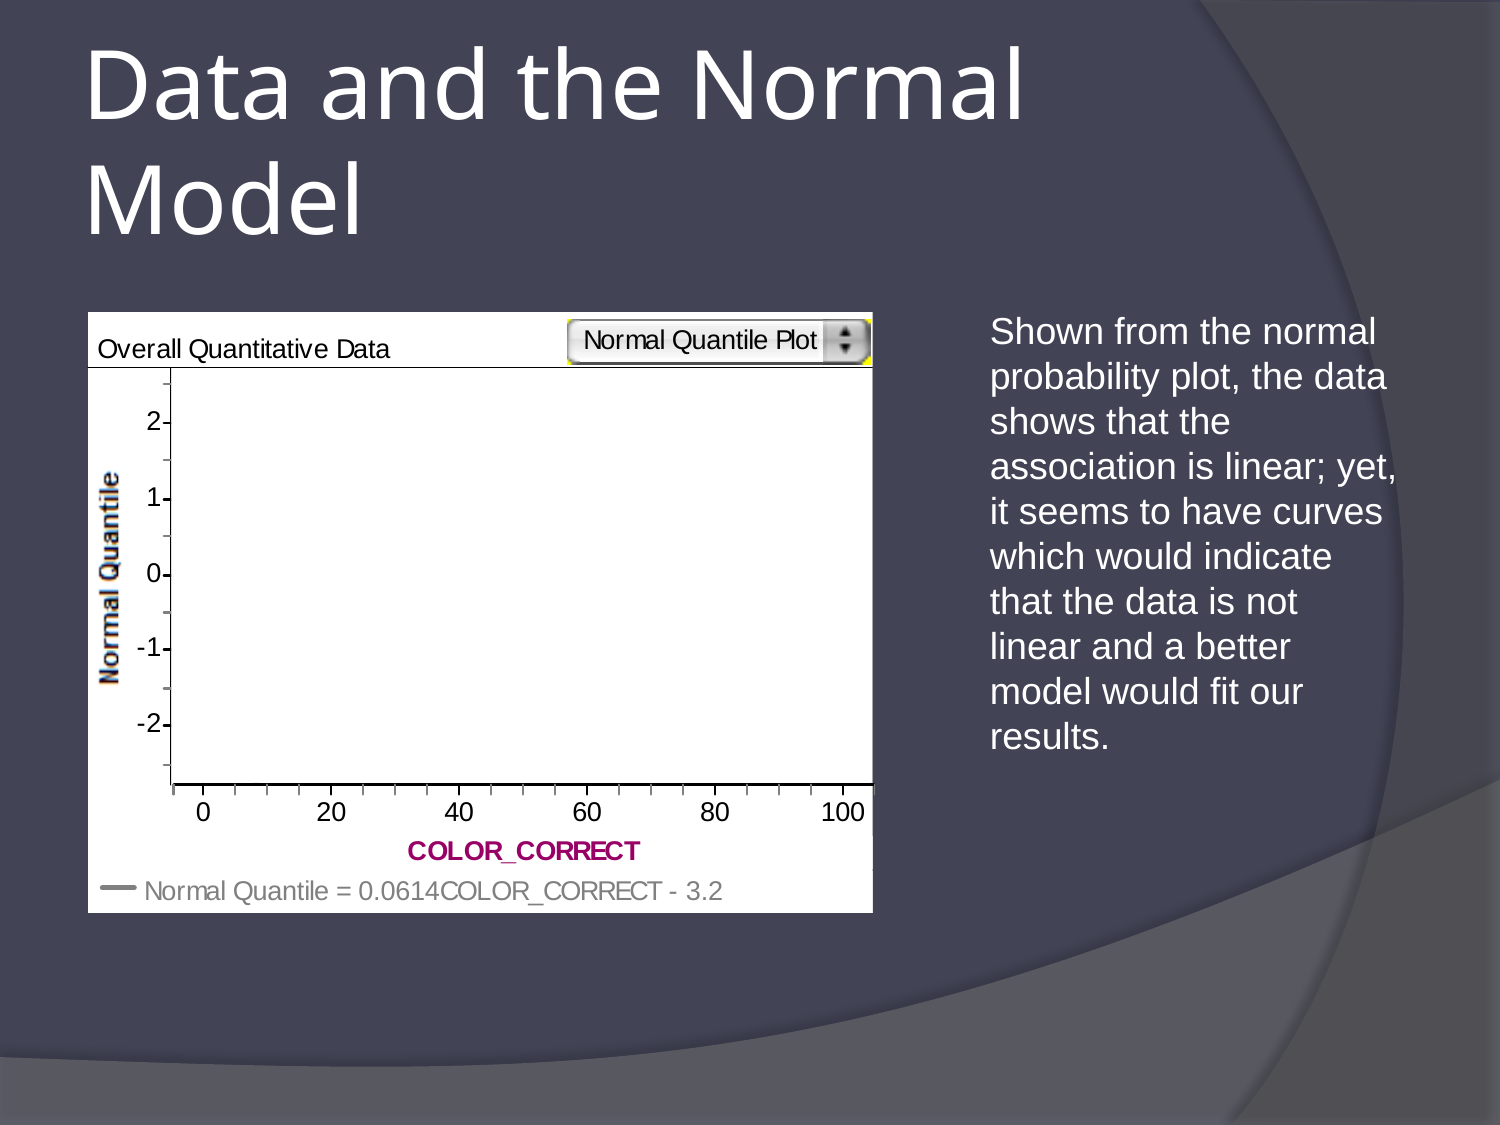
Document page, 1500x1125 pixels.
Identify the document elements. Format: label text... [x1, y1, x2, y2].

text_box Shown from the normal probability plot, the data shows that the association is linear; yet, it seems to have curves which would indicate that the data is not linear and a better model would fit our results. [974, 299, 1413, 765]
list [87, 312, 876, 916]
title Data and the Normal Model [75, 45, 1300, 233]
